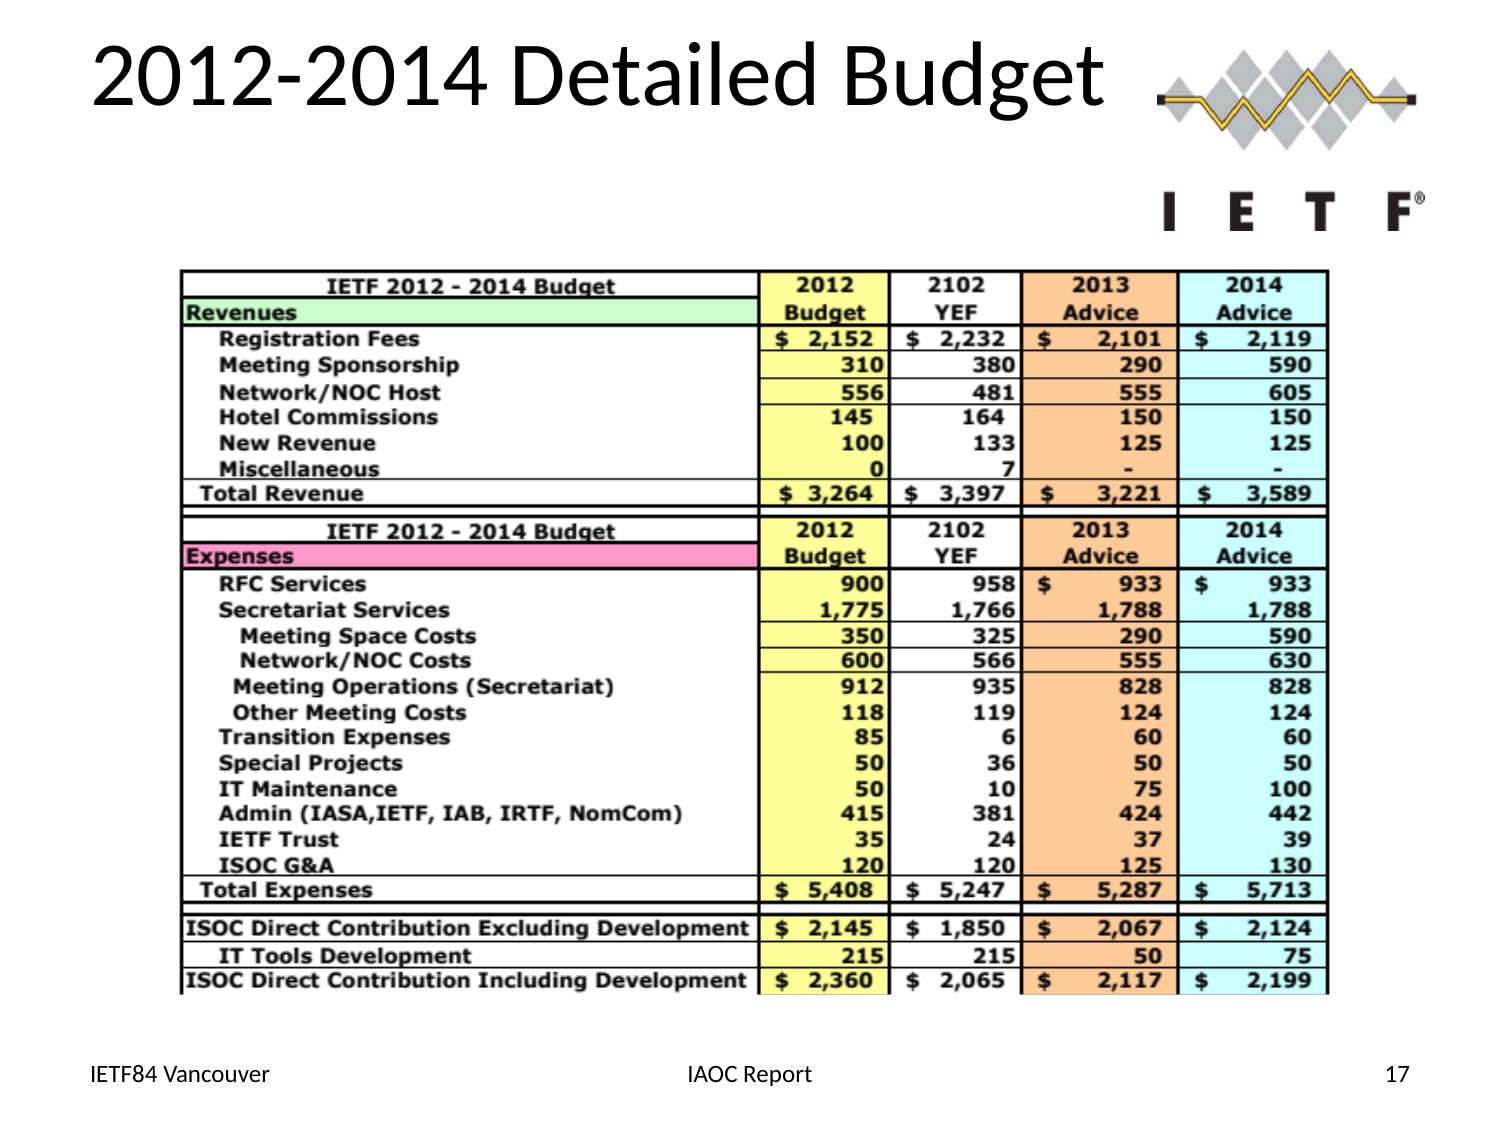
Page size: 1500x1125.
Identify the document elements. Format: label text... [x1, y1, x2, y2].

slide_number IETF84 Vancouver [75, 1042, 425, 1103]
picture [153, 249, 1351, 1032]
slide_number 17 [1074, 1042, 1425, 1103]
picture [1157, 49, 1425, 231]
title 2012-2014 Detailed Budget [75, 0, 1138, 163]
footer IAOC Report [512, 1042, 988, 1103]
